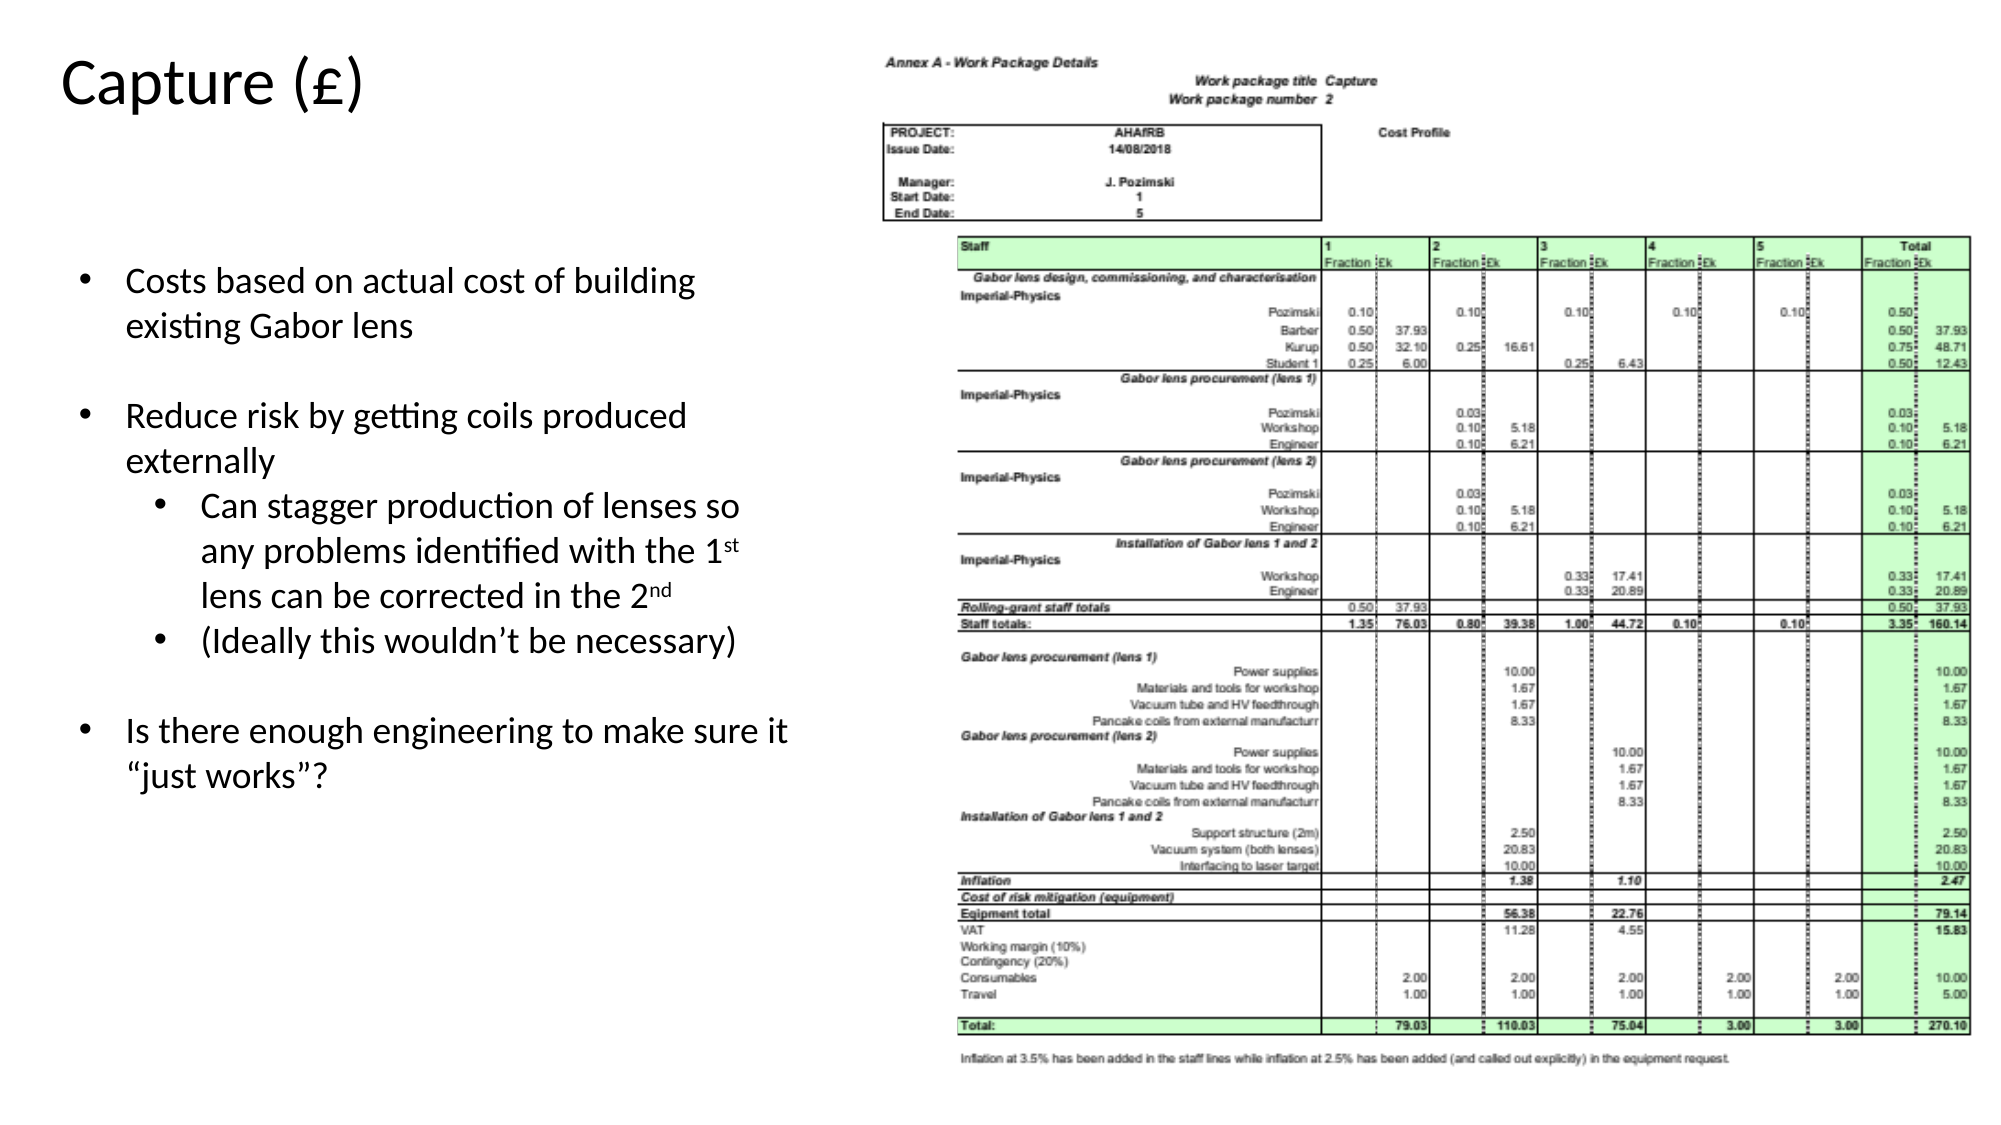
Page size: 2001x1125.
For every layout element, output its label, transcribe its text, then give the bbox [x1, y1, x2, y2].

text_box Costs based on actual cost of building existing Gabor lens Reduce risk by getting coils produced externally Can stagger production of lenses so any problems identified with the 1st lens can be corrected in the 2nd (Ideally this wouldn’t be necessary) Is there enough engineering to make sure it “just works”? [63, 248, 814, 804]
picture [863, 30, 2000, 1091]
text_box Capture (£) [46, 30, 460, 125]
